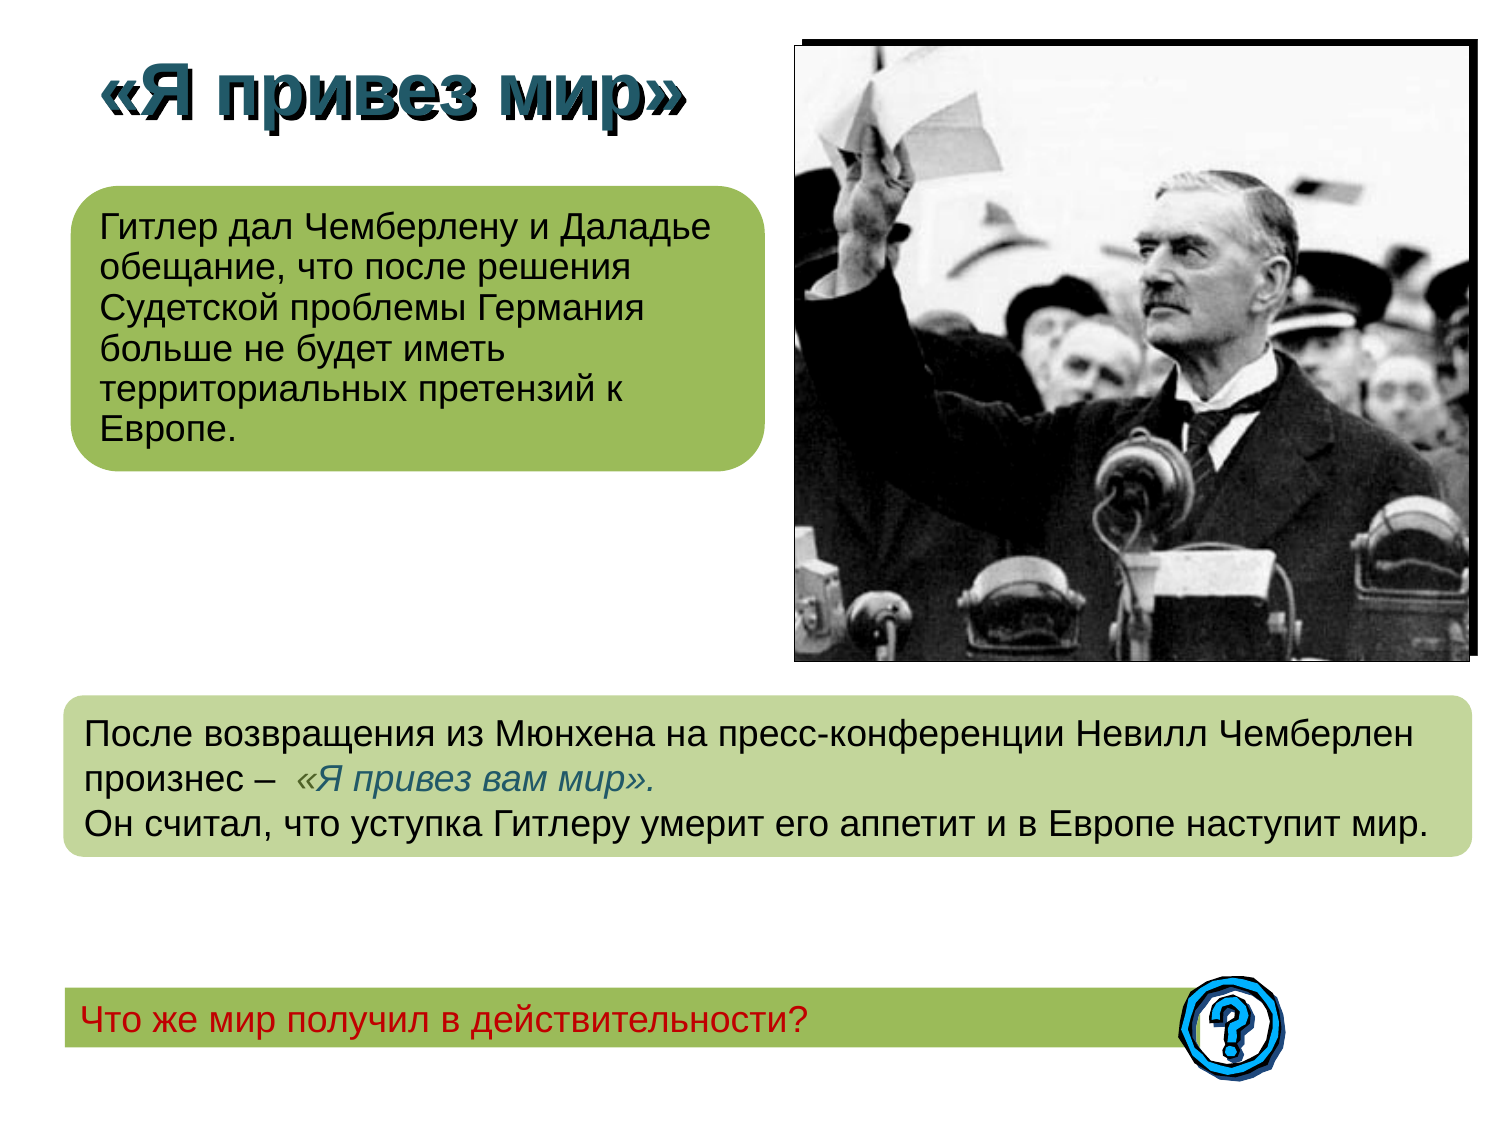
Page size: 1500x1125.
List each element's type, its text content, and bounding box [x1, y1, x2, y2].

picture [1177, 975, 1282, 1078]
text_box Что же мир получил в действительности? [64, 987, 1172, 1048]
title «Я привез мир» [53, 31, 731, 141]
text_box Гитлер дал Чемберлену и Даладье обещание, что после решения Судетской проблемы Германия больше не будет иметь территориальных претензий к Европе. [70, 185, 765, 472]
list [793, 45, 1470, 662]
text_box После возвращения из Мюнхена на пресс-конференции Невилл Чемберлен произнес – «Я привез вам мир». Он считал, что уступка Гитлеру умерит его аппетит и в Европе наступит мир. [63, 695, 1473, 857]
